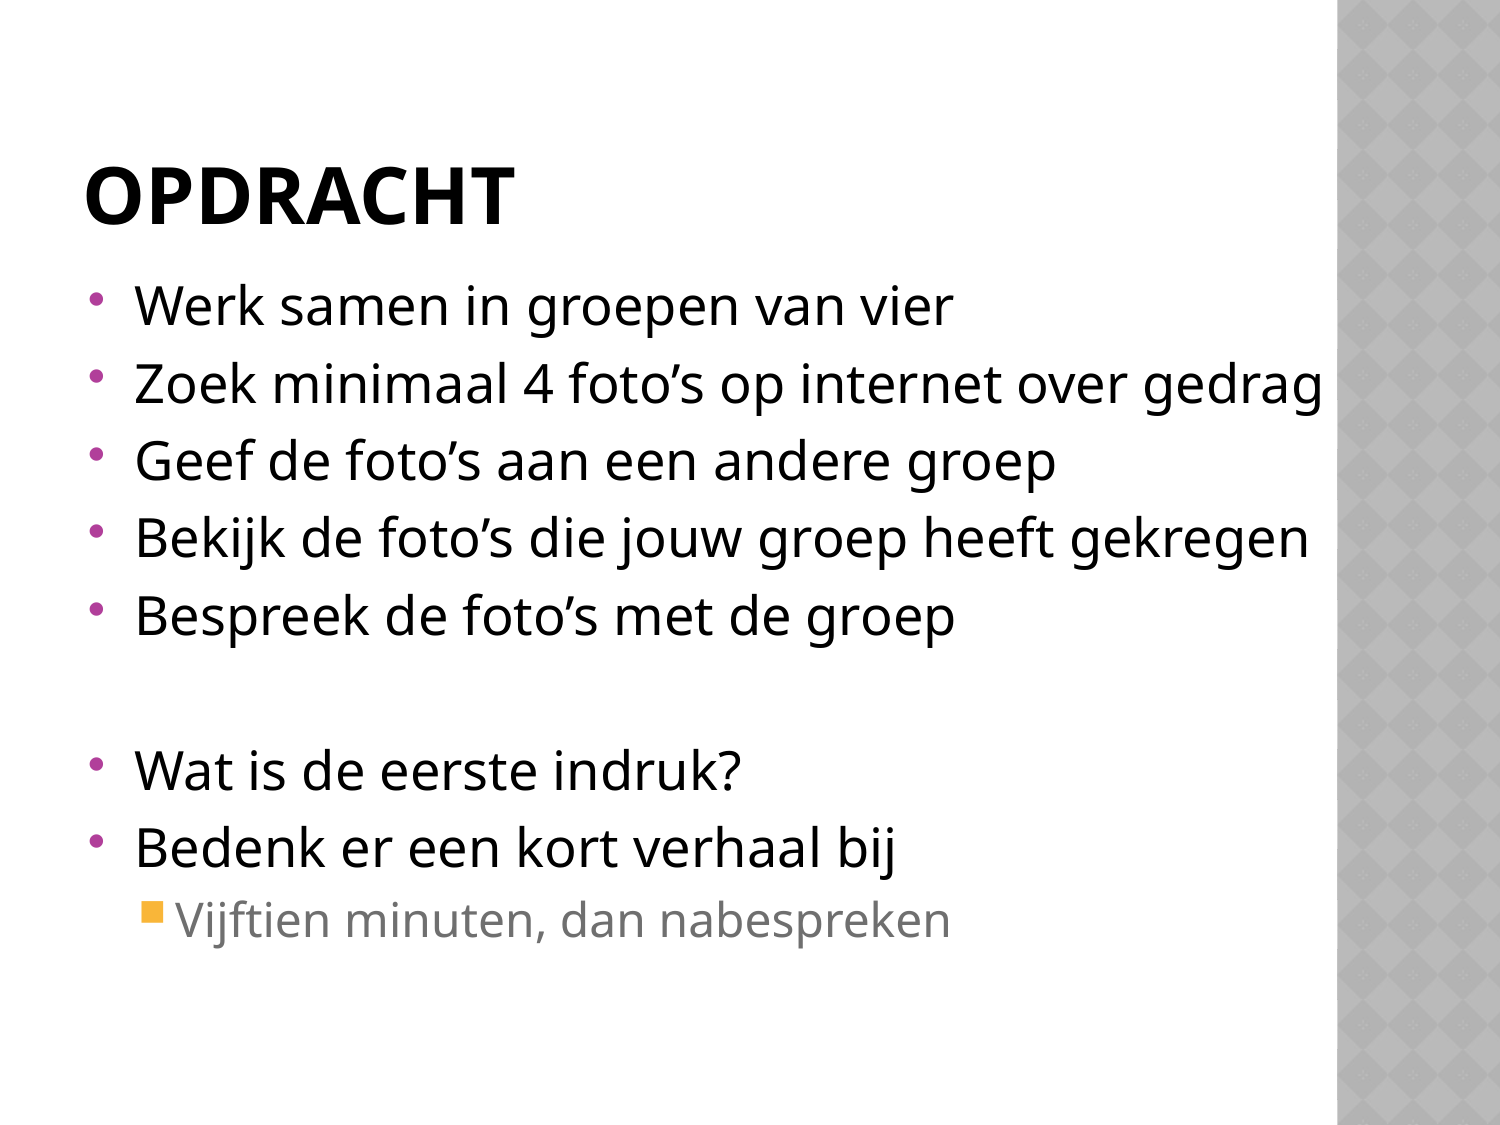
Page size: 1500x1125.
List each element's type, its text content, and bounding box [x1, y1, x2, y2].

list Werk samen in groepen van vier Zoek minimaal 4 foto’s op internet over gedrag Geef de foto’s aan een andere groep Bekijk de foto’s die jouw groep heeft gekregen Bespreek de foto’s met de groep Wat is de eerste indruk? Bedenk er een kort verhaal bij Vijftien minuten, dan nabespreken [75, 264, 1341, 1059]
title Opdracht [75, 52, 1263, 240]
